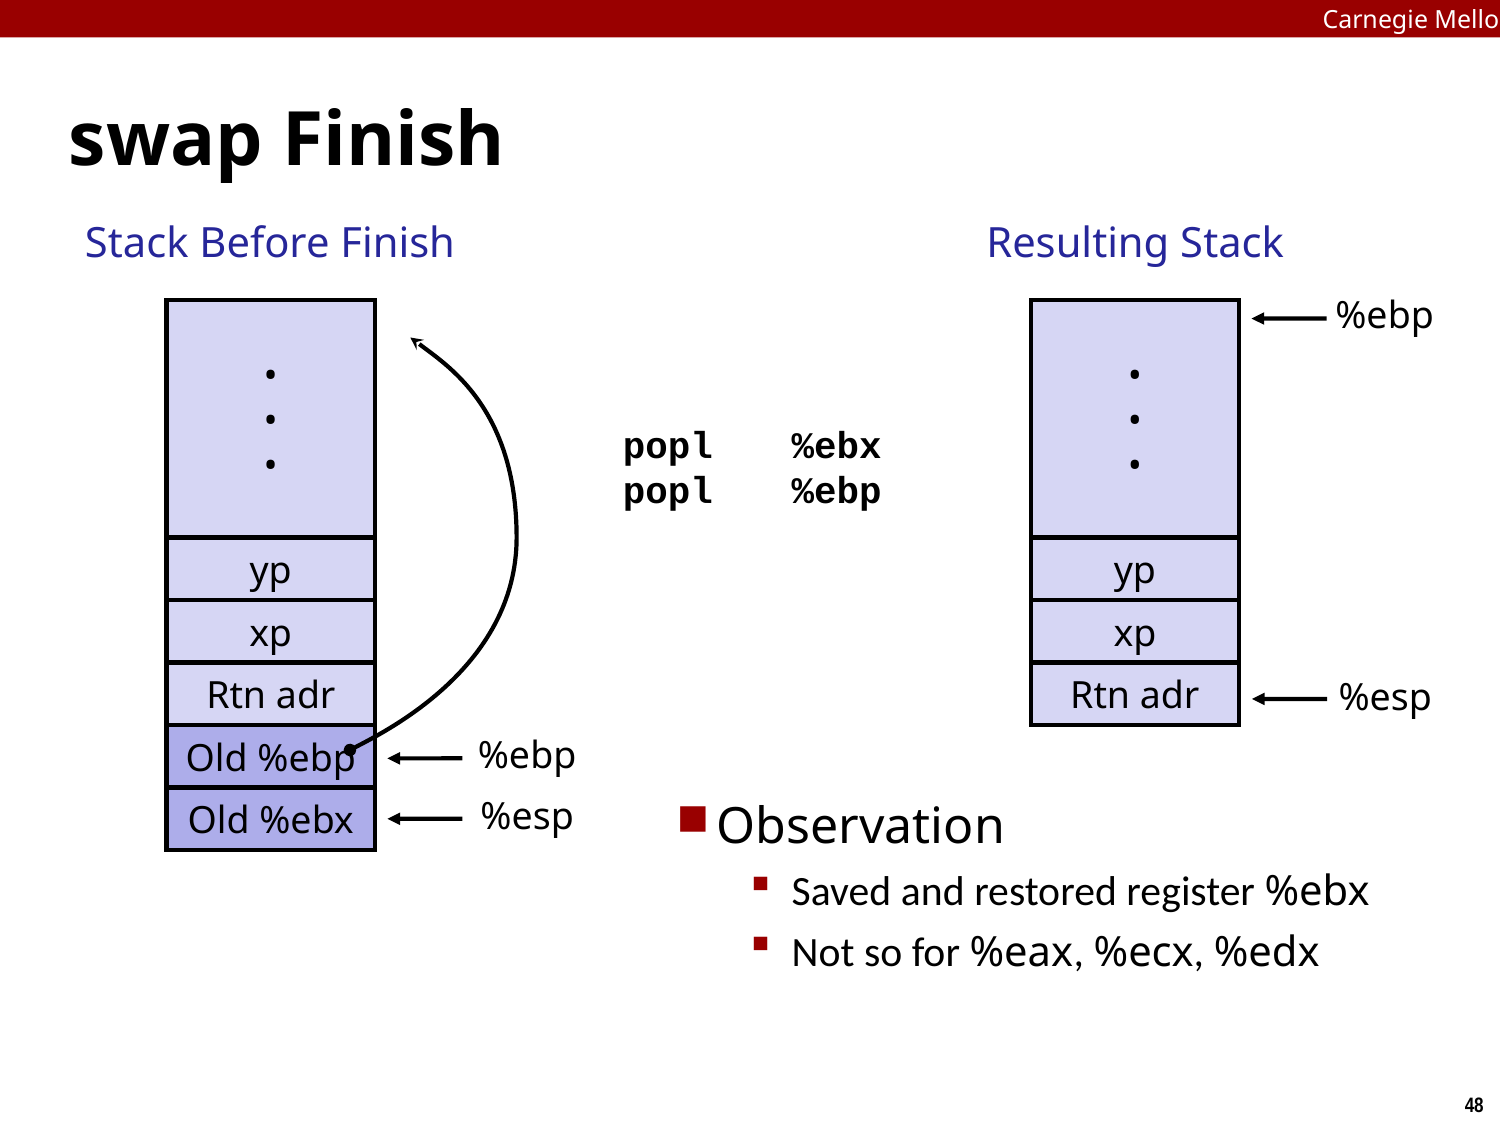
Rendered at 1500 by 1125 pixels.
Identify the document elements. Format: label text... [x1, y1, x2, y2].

text_box [0, 0, 1500, 38]
text_box yp [1030, 538, 1239, 599]
title swap Finish [62, 41, 1438, 230]
text_box %ebp [1335, 290, 1435, 336]
text_box Resulting Stack [966, 209, 1304, 272]
text_box Rtn adr [1030, 662, 1239, 725]
text_box • • • [1030, 299, 1239, 538]
text_box [1251, 312, 1327, 325]
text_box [166, 299, 580, 851]
text_box Stack Before Finish [78, 209, 462, 272]
text_box Carnegie Mellon [1322, 3, 1500, 33]
text_box [1252, 692, 1328, 706]
text_box %esp [1338, 672, 1433, 718]
text_box Observation Saved and restored register %ebx Not so for %eax, %ecx, %edx [675, 787, 1463, 1030]
text_box popl %ebx popl %ebp [585, 420, 1030, 600]
text_box xp [1030, 599, 1239, 662]
